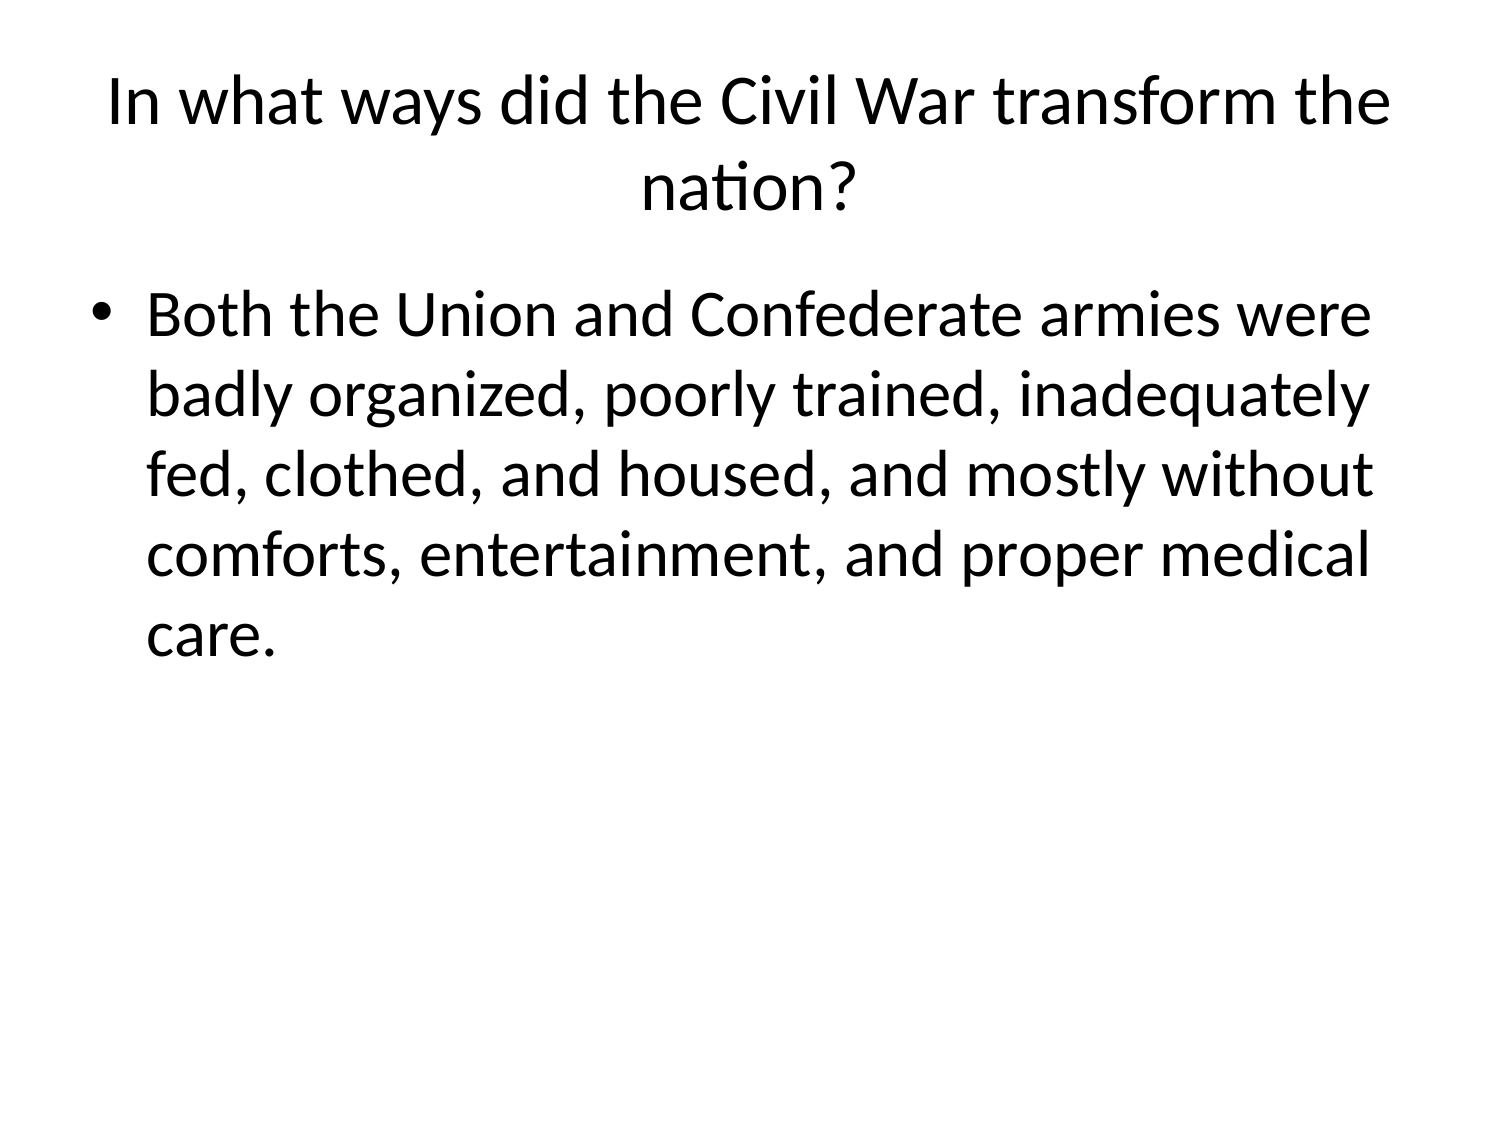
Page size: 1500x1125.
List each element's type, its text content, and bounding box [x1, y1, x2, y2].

list Both the Union and Confederate armies were badly organized, poorly trained, inadequately fed, clothed, and housed, and mostly without comforts, entertainment, and proper medical care. [75, 262, 1425, 1005]
title In what ways did the Civil War transform the nation? [75, 45, 1425, 233]
